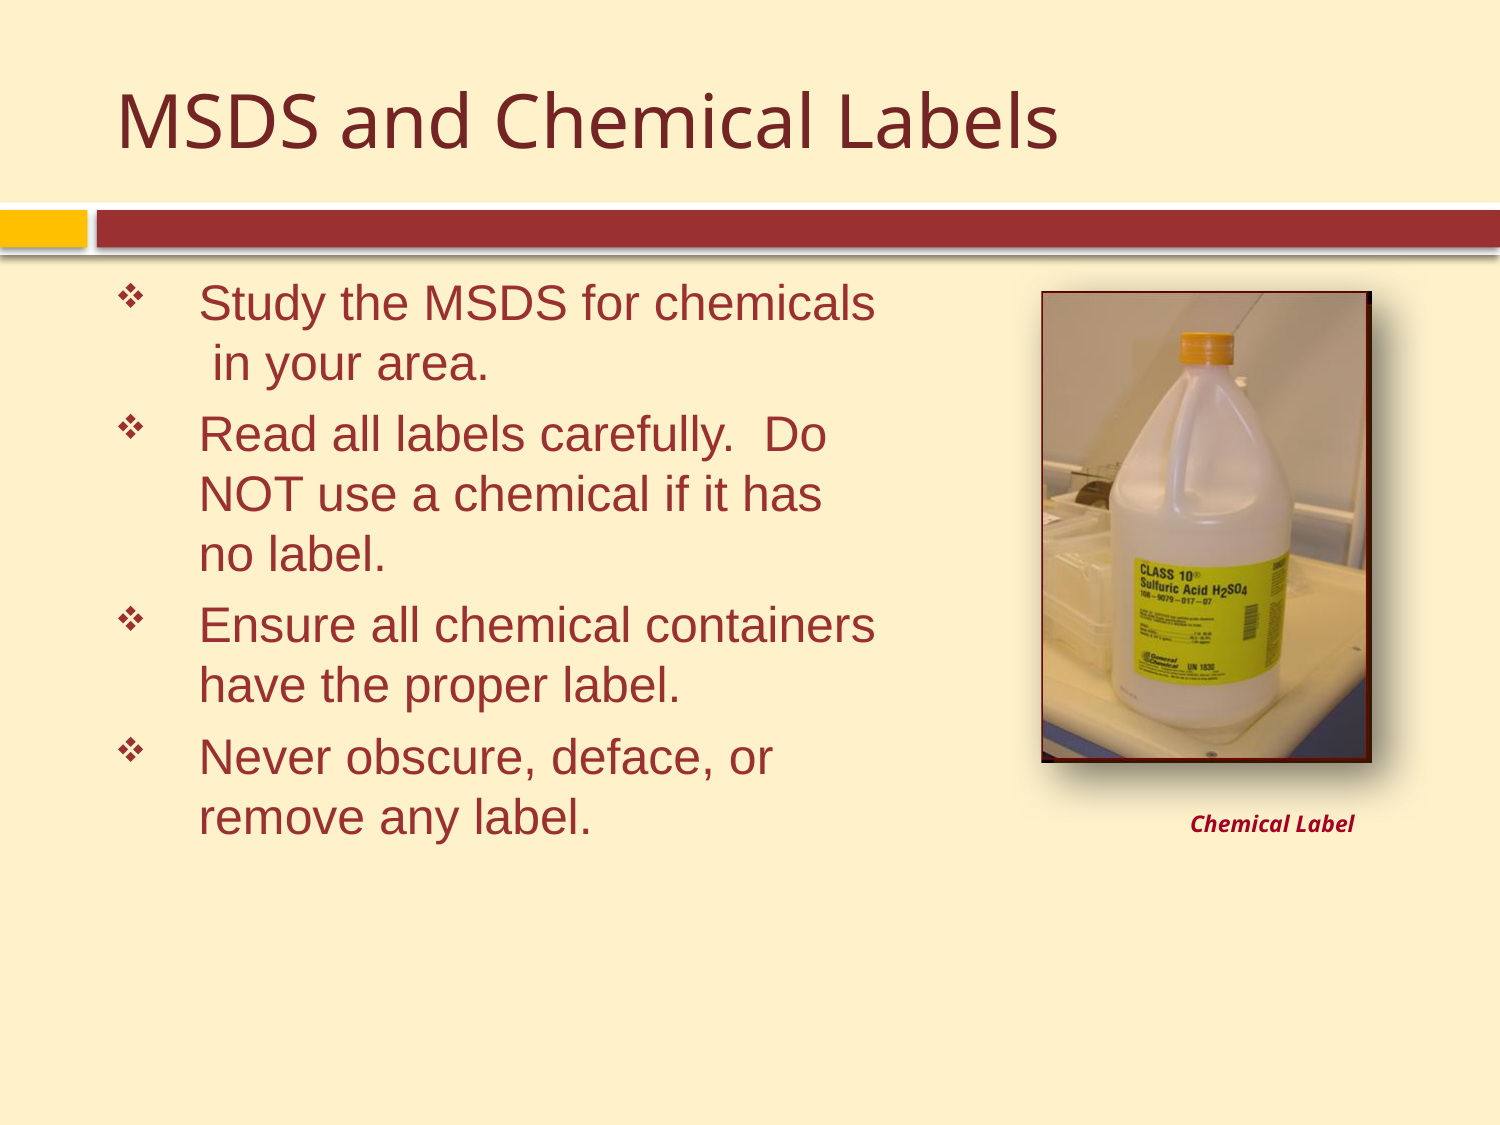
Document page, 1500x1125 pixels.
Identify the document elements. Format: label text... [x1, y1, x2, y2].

title MSDS and Chemical Labels [100, 37, 1438, 200]
list Study the MSDS for chemicals in your area. Read all labels carefully. Do NOT use a chemical if it has no label. Ensure all chemical containers have the proper label. Never obscure, deface, or remove any label. [100, 262, 899, 1000]
text_box Chemical Label [1030, 802, 1370, 845]
picture [1040, 291, 1373, 763]
